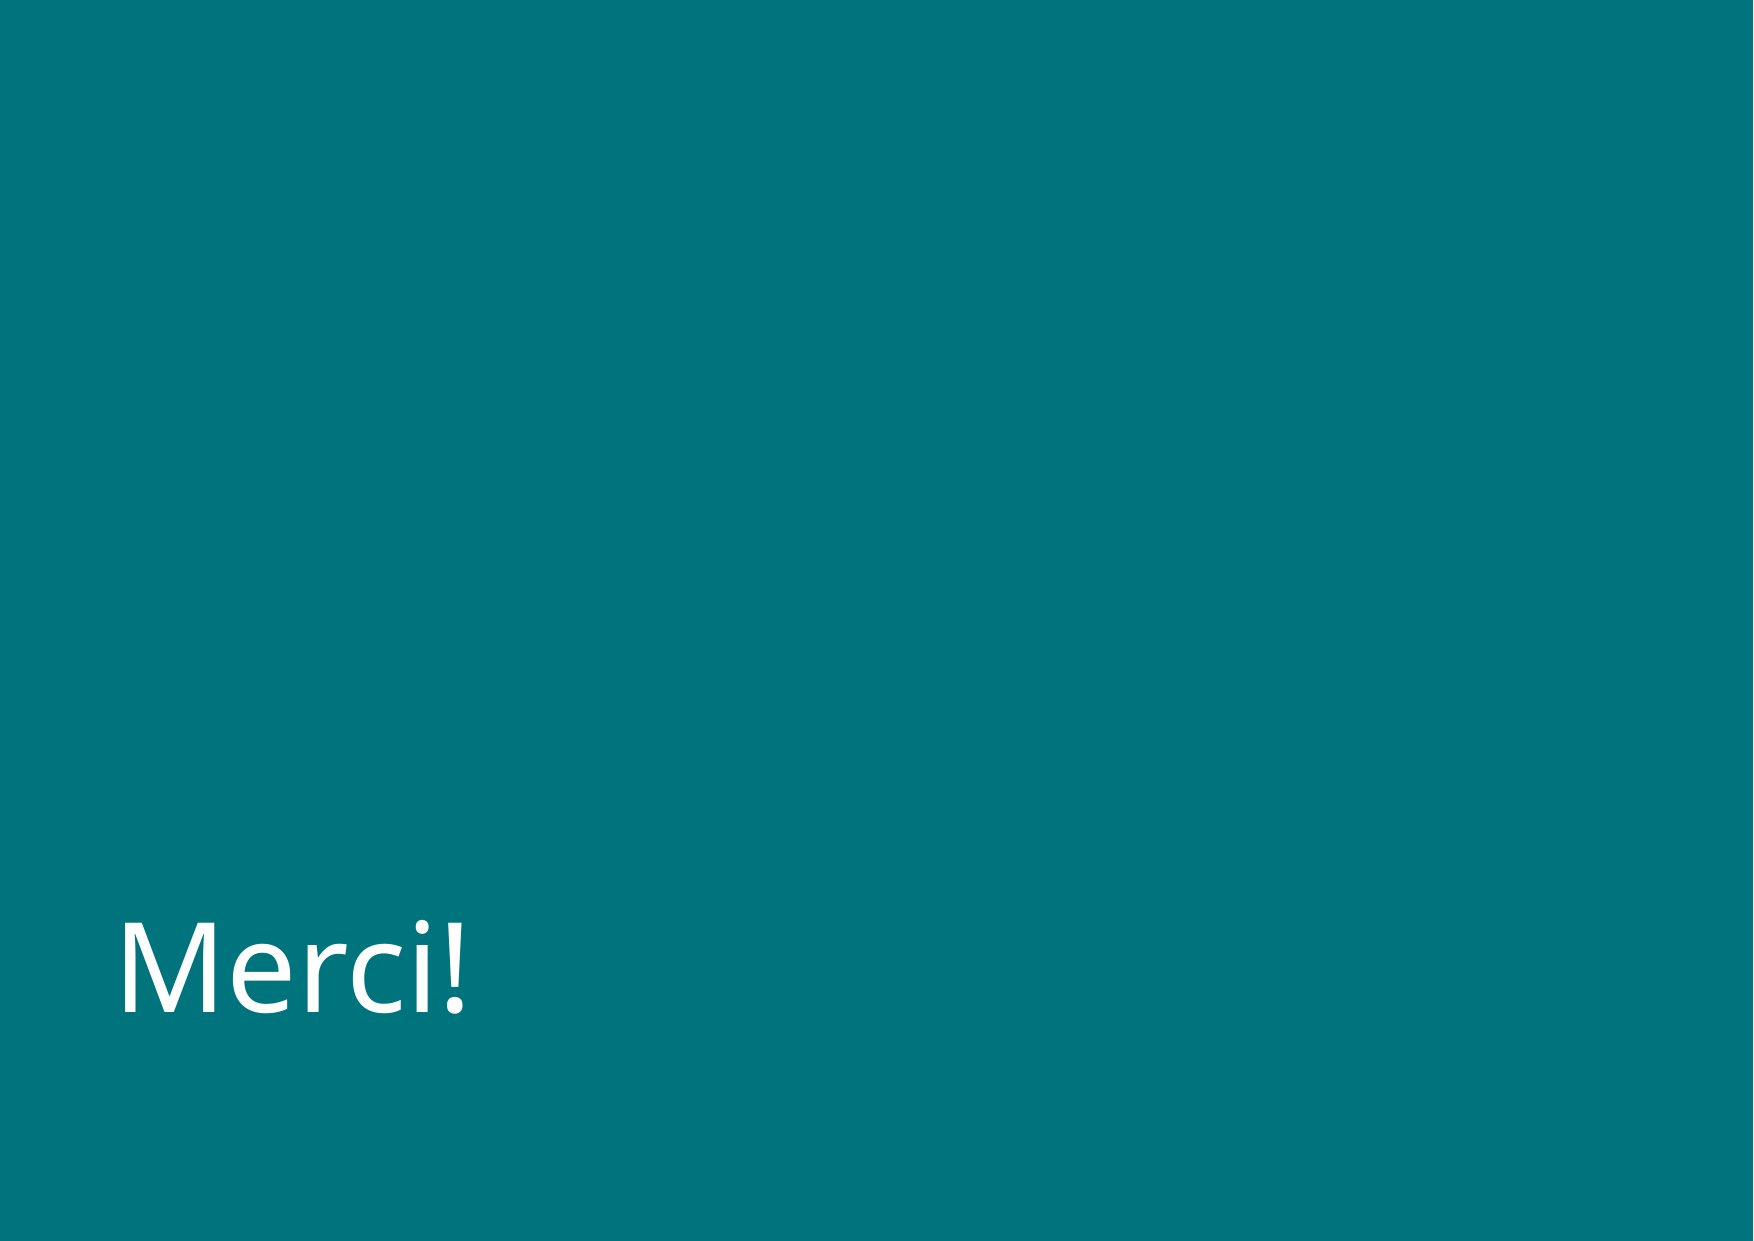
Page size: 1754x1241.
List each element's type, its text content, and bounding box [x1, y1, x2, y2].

text_box Merci! [98, 578, 1715, 1047]
